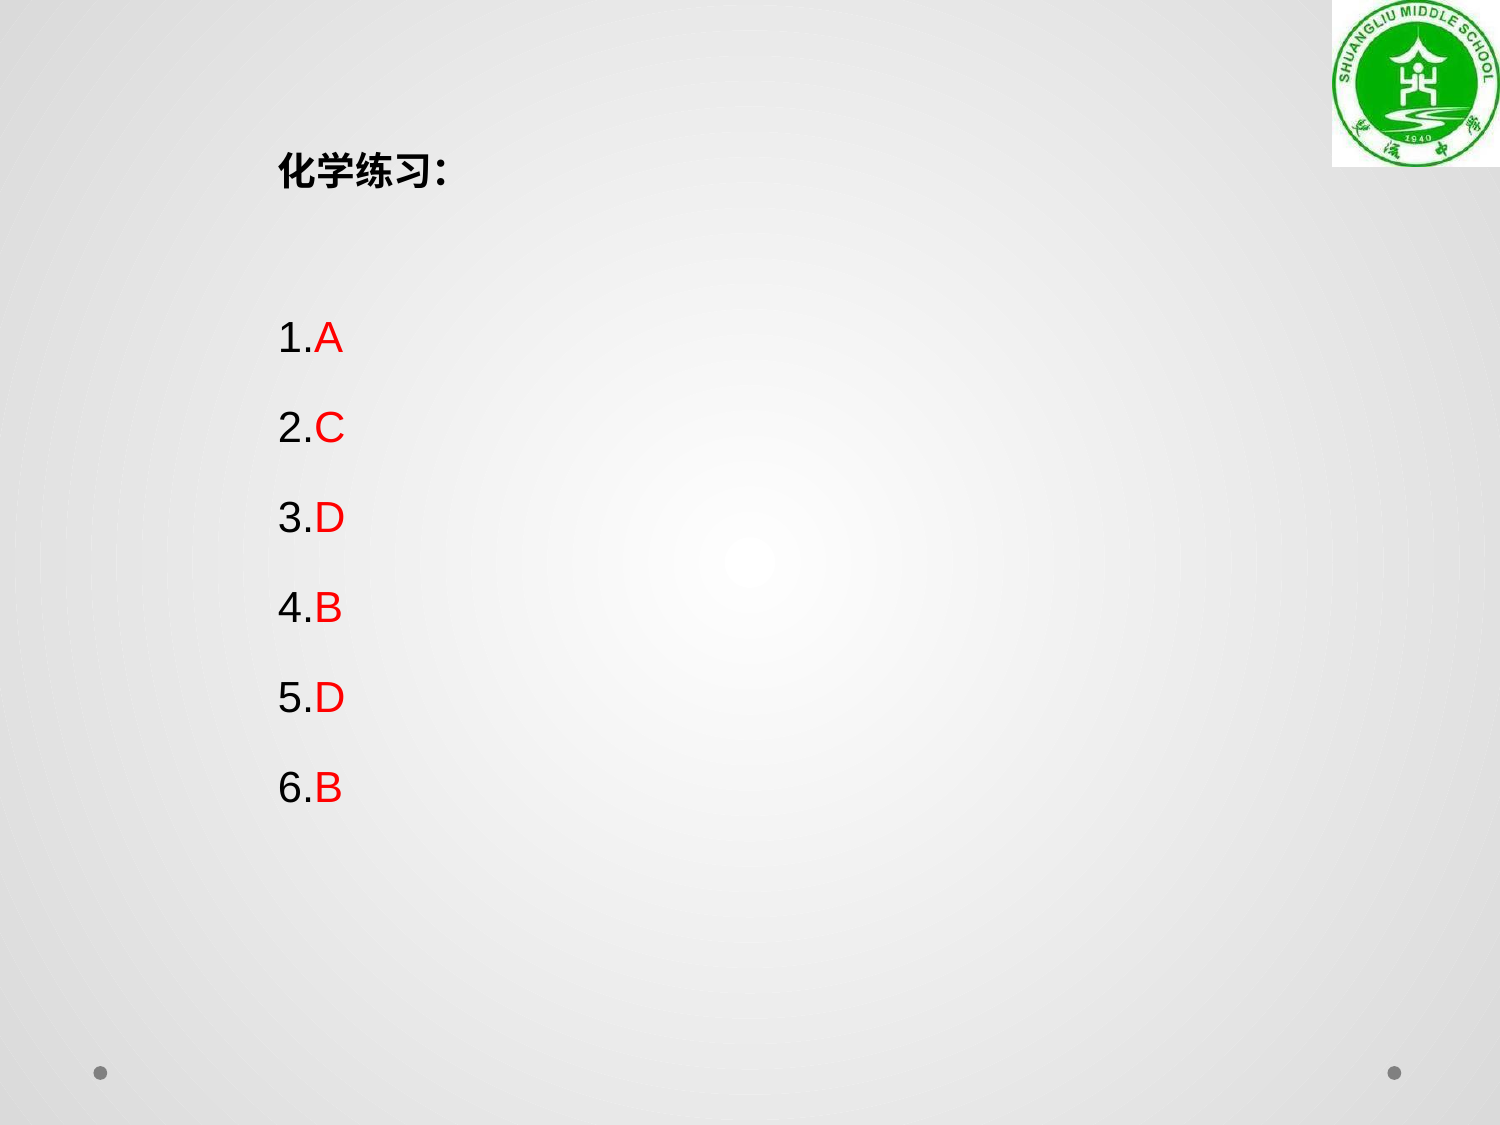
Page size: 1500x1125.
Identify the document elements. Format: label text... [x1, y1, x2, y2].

picture [1332, 0, 1500, 168]
text_box 化学练习： 1.A 2.C 3.D 4.B 5.D 6.B [263, 125, 883, 930]
